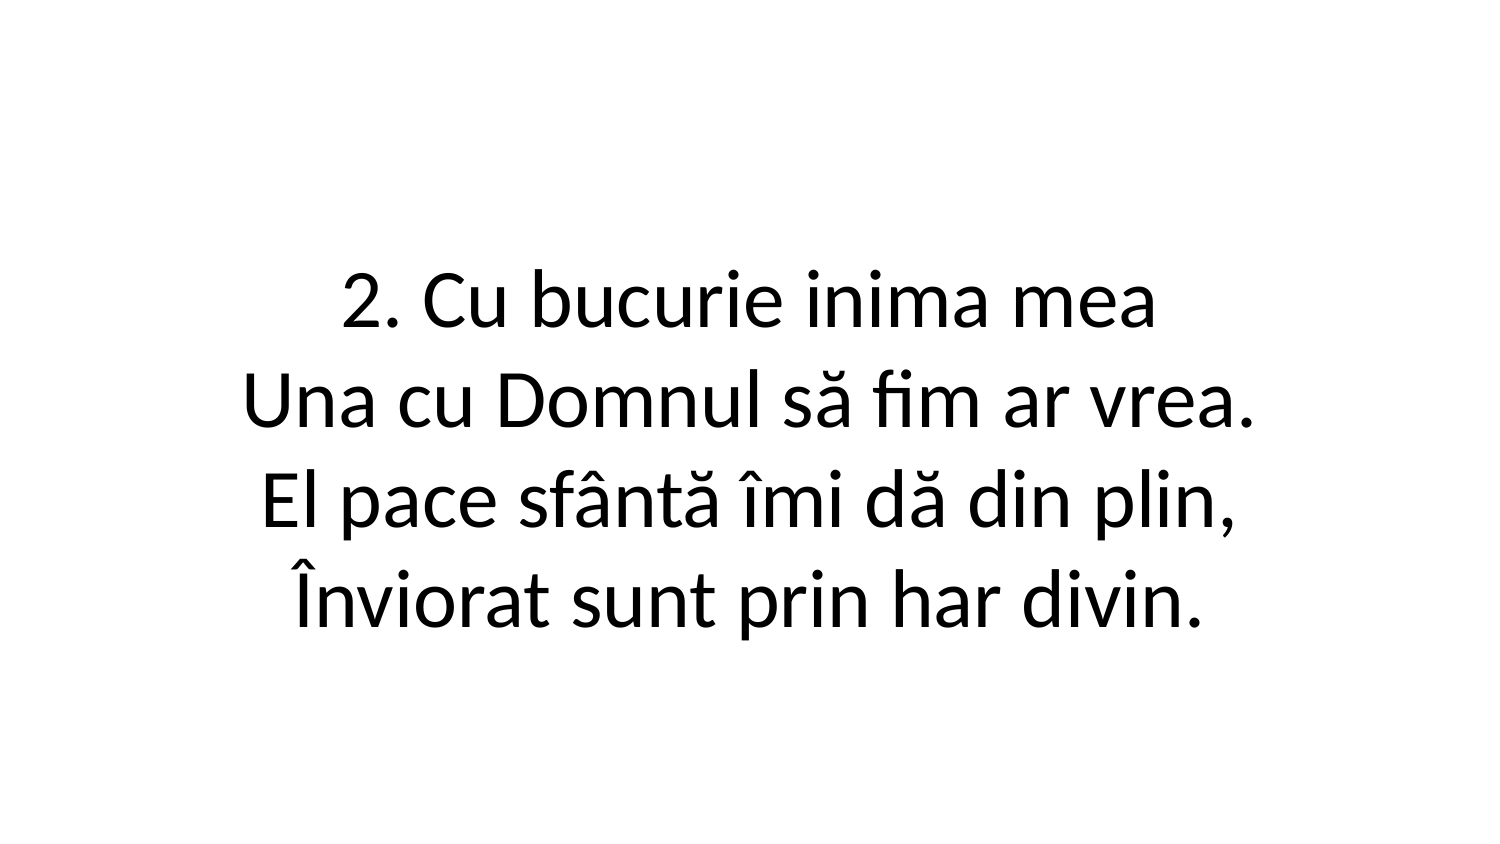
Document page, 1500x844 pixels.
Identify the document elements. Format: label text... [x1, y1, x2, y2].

text_box 2. Cu bucurie inima mea Una cu Domnul să fim ar vrea. El pace sfântă îmi dă din plin, Înviorat sunt prin har divin. [226, 192, 1274, 652]
